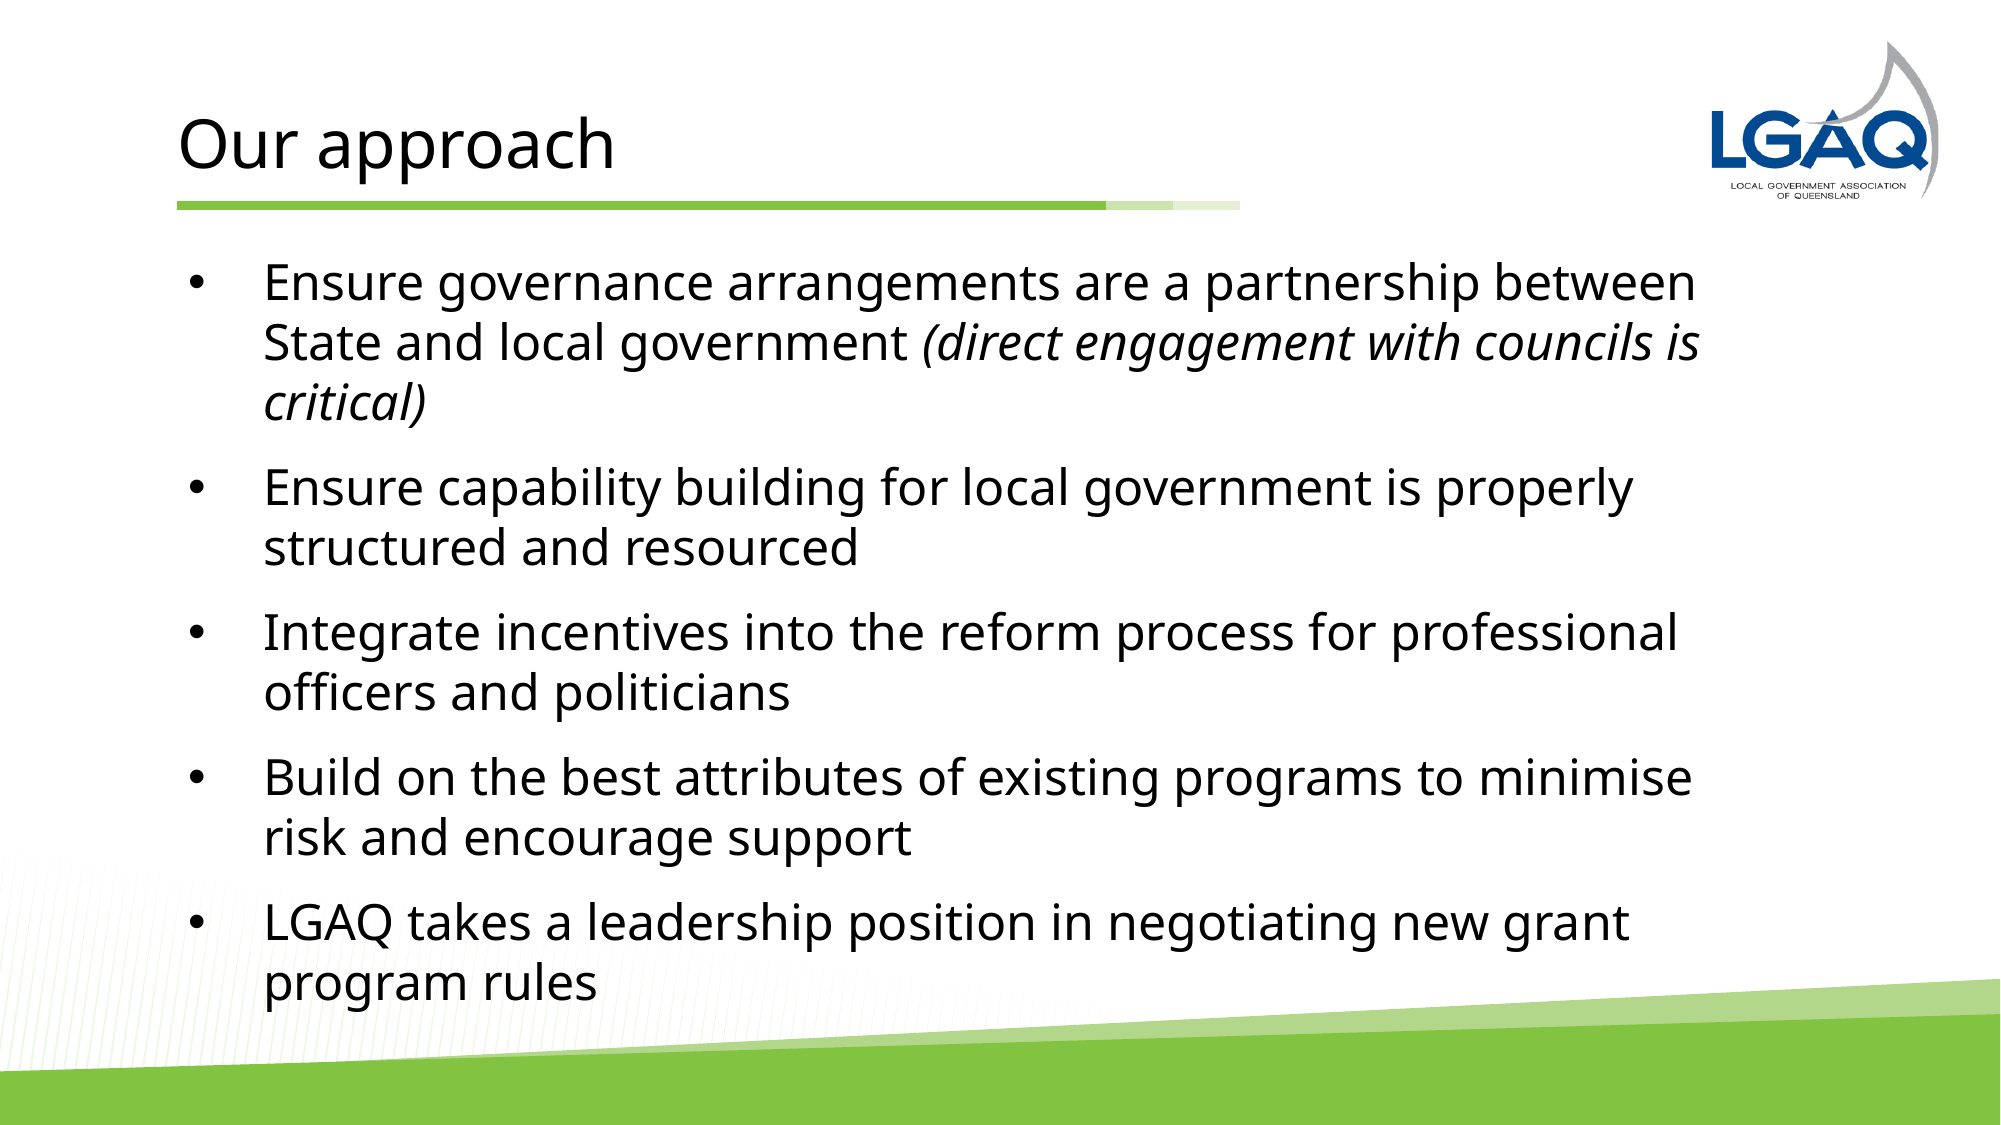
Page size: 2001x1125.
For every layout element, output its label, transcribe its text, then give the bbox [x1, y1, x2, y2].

text_box Ensure governance arrangements are a partnership between State and local government (direct engagement with councils is critical) Ensure capability building for local government is properly structured and resourced Integrate incentives into the reform process for professional officers and politicians Build on the best attributes of existing programs to minimise risk and encourage support LGAQ takes a leadership position in negotiating new grant program rules [173, 243, 1733, 1019]
title Our approach [175, 99, 1241, 243]
picture [1711, 40, 1939, 200]
